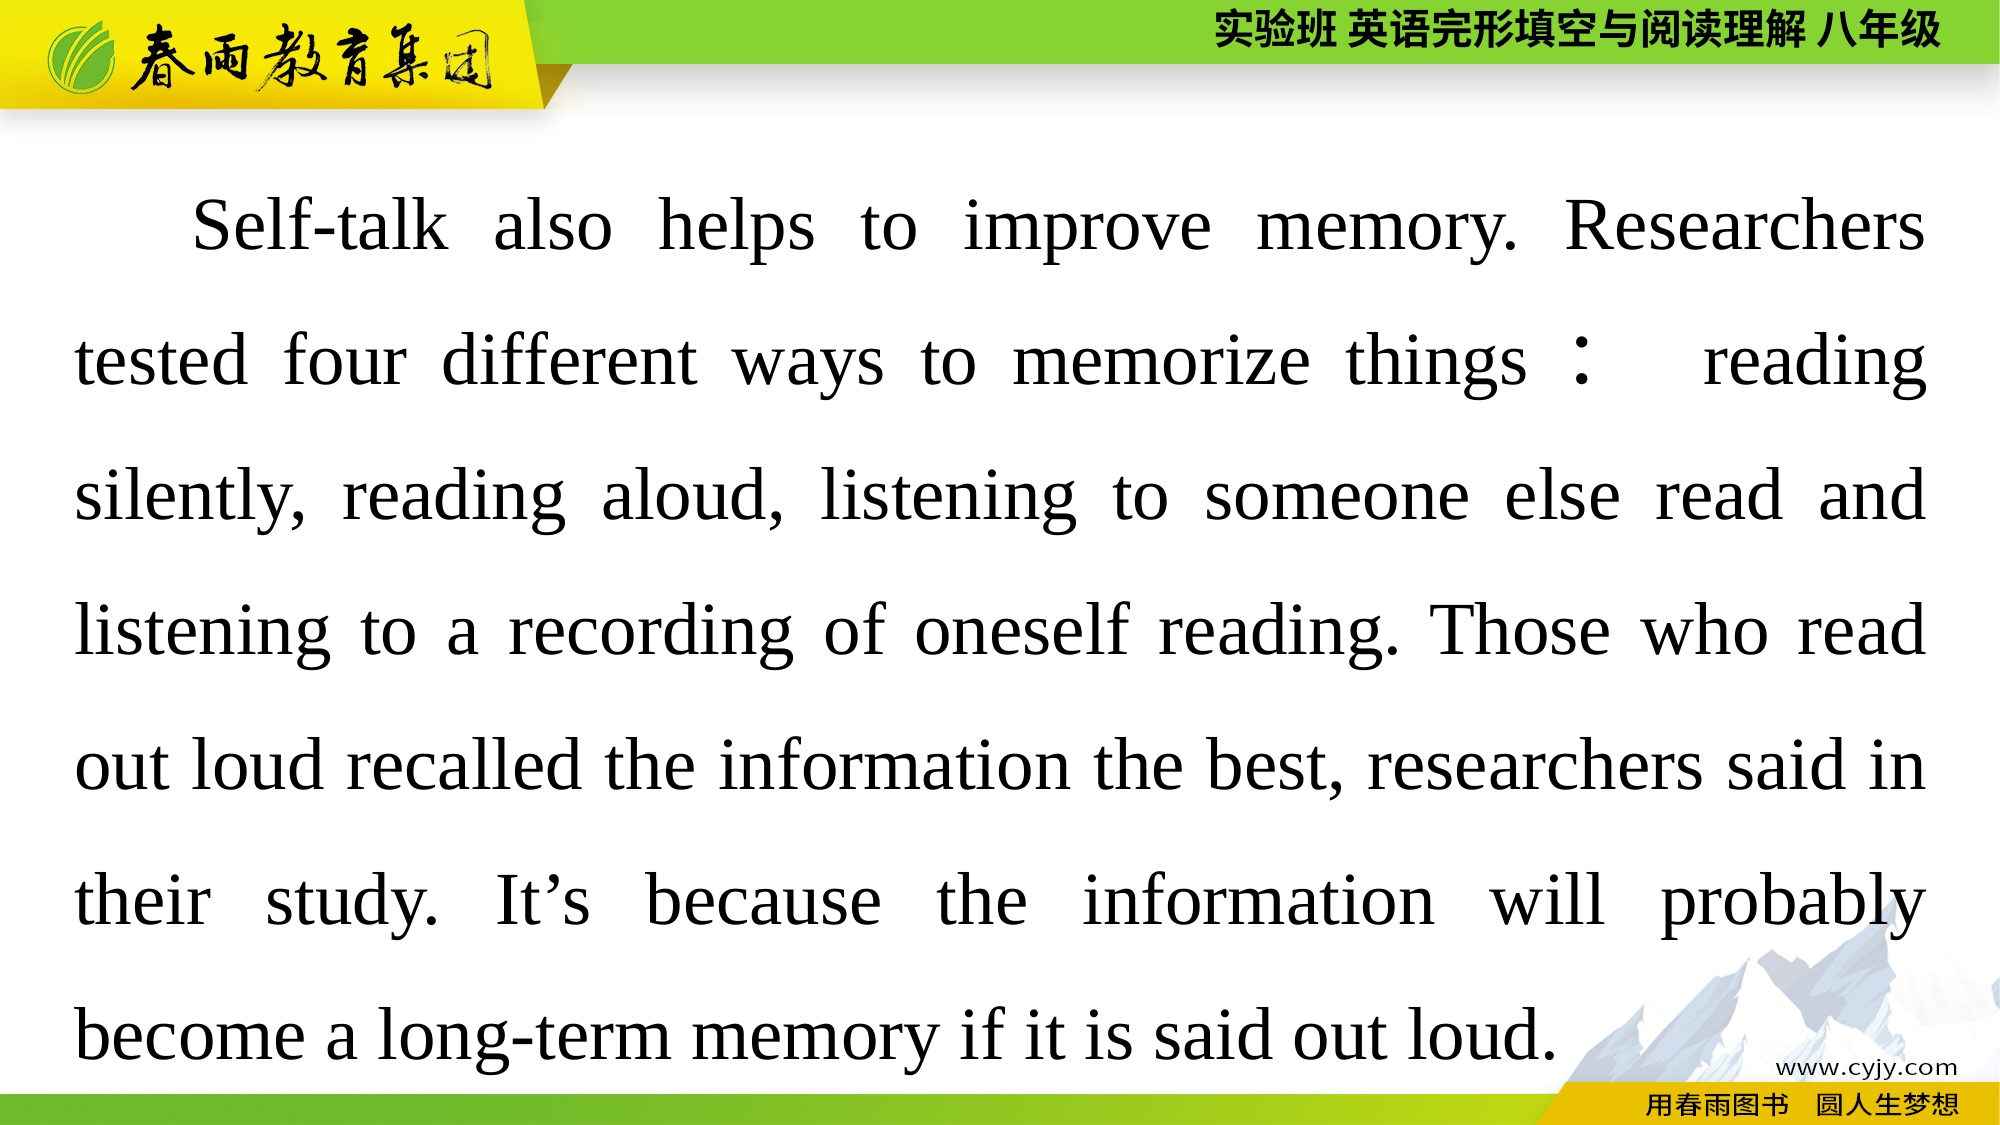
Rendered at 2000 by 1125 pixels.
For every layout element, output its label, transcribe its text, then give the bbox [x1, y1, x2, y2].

list Self-talk also helps to improve memory. Researchers tested four different ways to memorize things： reading silently, reading aloud, listening to someone else read and listening to a recording of oneself reading. Those who read out loud recalled the information the best, researchers said in their study. It’s because the information will probably become a long-term memory if it is said out loud. [59, 122, 1944, 1076]
picture [0, 0, 2000, 1125]
